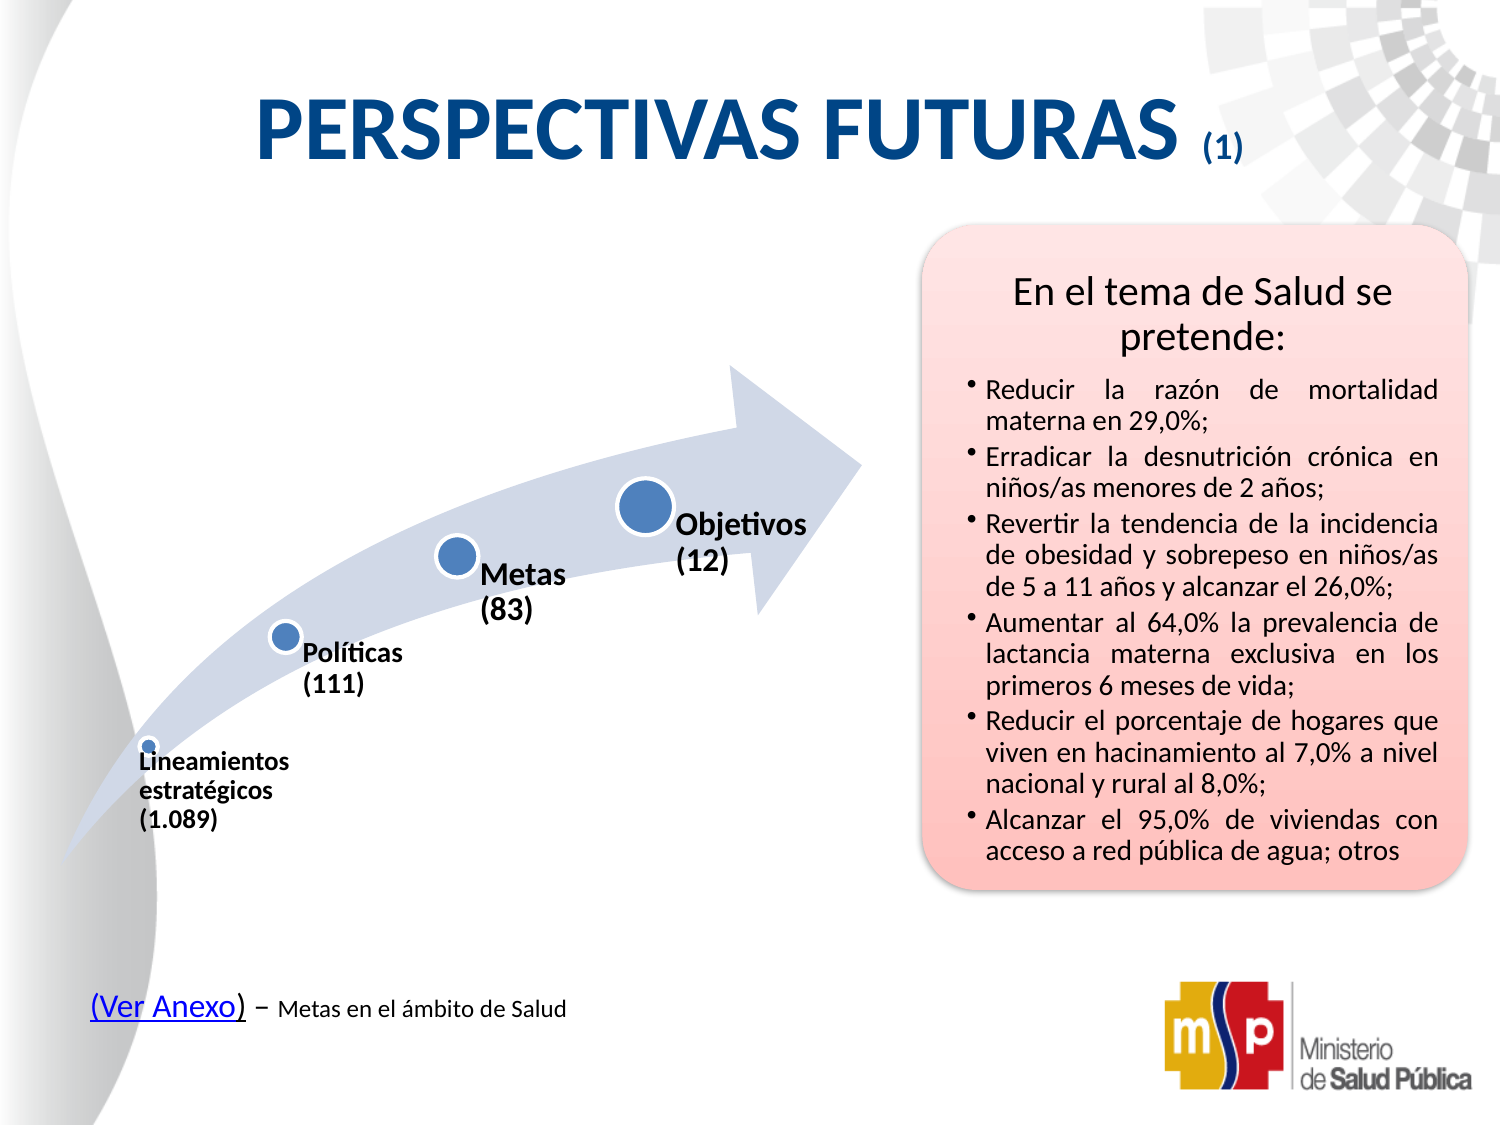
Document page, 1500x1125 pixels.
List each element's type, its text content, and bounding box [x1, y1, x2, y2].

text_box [37, 364, 886, 867]
title PERSPECTIVAS FUTURAS (1) [74, 44, 1426, 201]
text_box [922, 223, 1468, 892]
picture [0, 0, 1500, 1125]
text_box (Ver Anexo) – Metas en el ámbito de Salud [74, 200, 1425, 1048]
